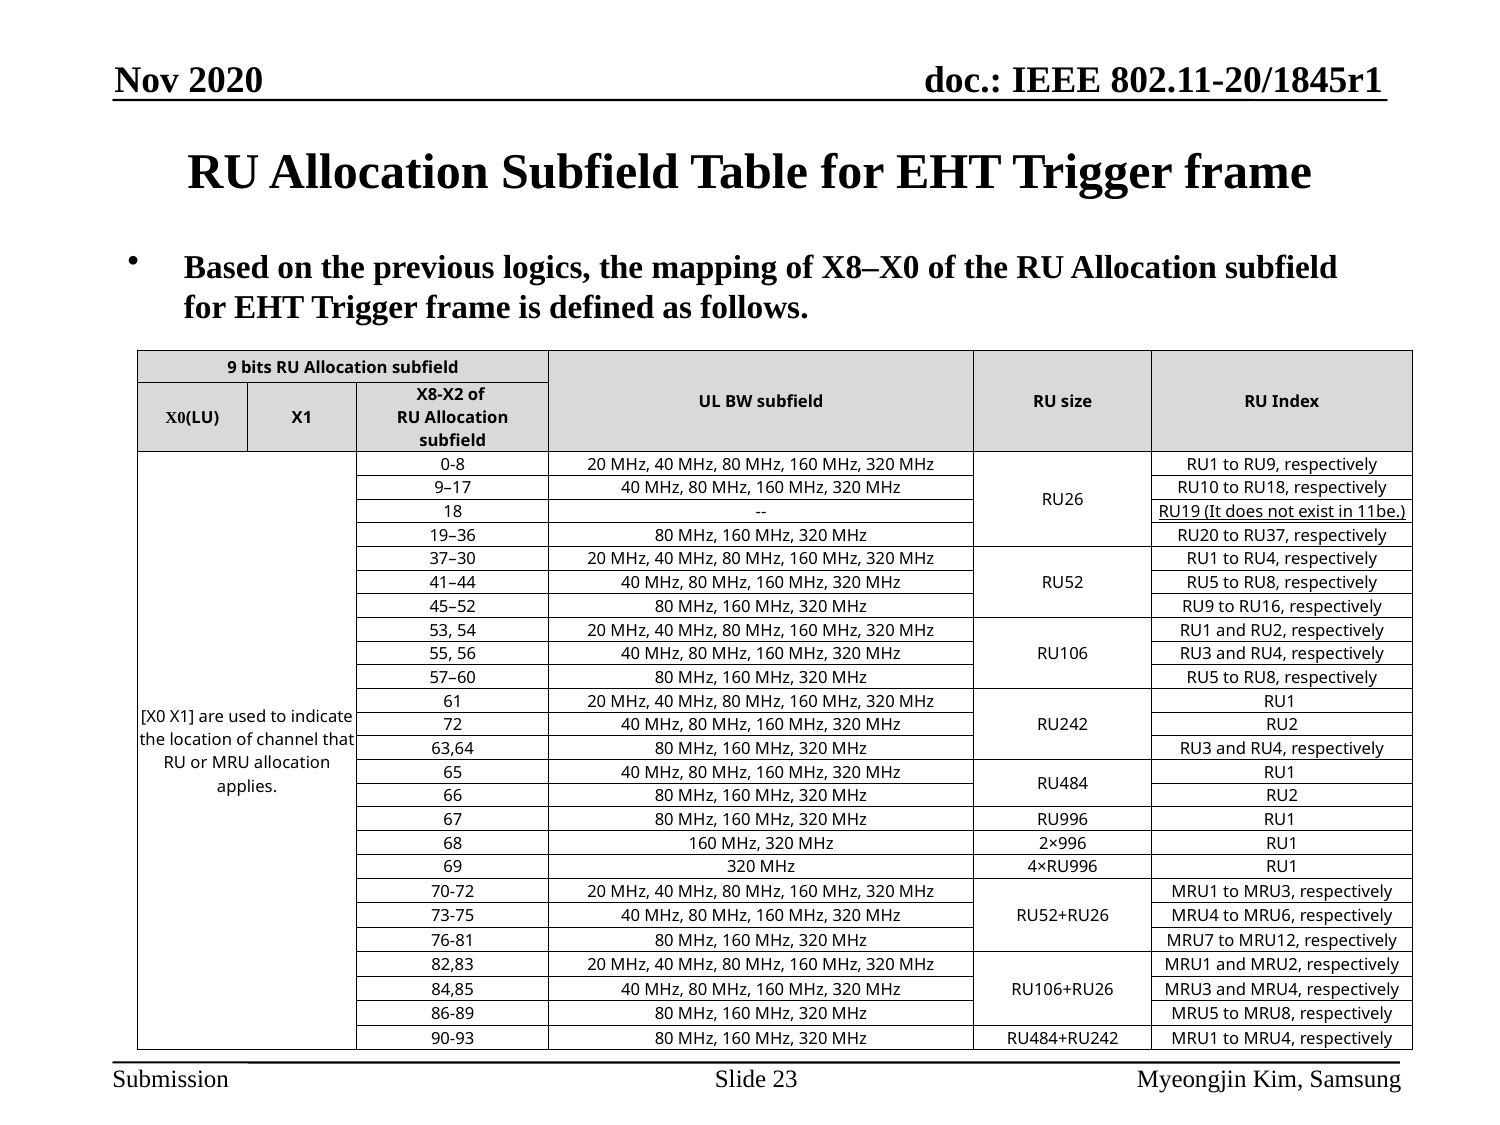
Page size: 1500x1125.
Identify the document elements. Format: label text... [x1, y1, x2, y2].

table_cell RU106+RU26 [974, 952, 1151, 1025]
table_cell MRU1 and MRU2, respectively [1152, 952, 1412, 976]
table_cell MRU5 to MRU8, respectively [1152, 1001, 1412, 1025]
list Based on the previous logics, the mapping of X8–X0 of the RU Allocation subfield for EHT Trigger frame is defined as follows. [112, 237, 1388, 1001]
table_cell RU242 [974, 689, 1151, 759]
table_cell 61 [357, 689, 548, 712]
table_cell 41–44 [357, 571, 548, 593]
table_cell MRU7 to MRU12, respectively [1152, 928, 1412, 951]
table_cell RU1 [1152, 831, 1412, 854]
table_cell [X0 X1] are used to indicate the location of channel that RU or MRU allocation applies. [138, 452, 356, 1049]
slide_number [114, 54, 309, 101]
table_cell RU996 [974, 807, 1151, 830]
table_cell 76-81 [357, 928, 548, 951]
table_cell X1 [248, 383, 356, 451]
table_cell RU26 [974, 452, 1151, 546]
table_cell X0(LU) [138, 383, 247, 451]
table_cell 2×996 [974, 831, 1151, 854]
table_cell 320 MHz [549, 855, 973, 878]
table_cell RU484+RU242 [974, 1026, 1151, 1049]
table_cell 40 MHz, 80 MHz, 160 MHz, 320 MHz [549, 476, 973, 499]
table_cell 160 MHz, 320 MHz [549, 831, 973, 854]
table_cell 86-89 [357, 1001, 548, 1025]
table_cell 57–60 [357, 665, 548, 688]
table_header RU size [974, 351, 1151, 451]
table_cell 40 MHz, 80 MHz, 160 MHz, 320 MHz [549, 713, 973, 735]
table_cell 90-93 [357, 1026, 548, 1049]
table_cell 63,64 [357, 736, 548, 759]
table_cell RU1 and RU2, respectively [1152, 618, 1412, 641]
table_cell RU52 [974, 547, 1151, 617]
table_cell 20 MHz, 40 MHz, 80 MHz, 160 MHz, 320 MHz [549, 452, 973, 475]
table_cell 45–52 [357, 594, 548, 617]
table_cell RU3 and RU4, respectively [1152, 736, 1412, 759]
table_cell 40 MHz, 80 MHz, 160 MHz, 320 MHz [549, 571, 973, 593]
table_cell 20 MHz, 40 MHz, 80 MHz, 160 MHz, 320 MHz [549, 952, 973, 976]
table_cell MRU1 to MRU3, respectively [1152, 879, 1412, 902]
table_cell RU484 [974, 760, 1151, 806]
table_cell RU2 [1152, 713, 1412, 735]
table_cell RU1 [1152, 689, 1412, 712]
table_cell 66 [357, 784, 548, 806]
table_cell X8-X2 of RU Allocation subfield [357, 383, 548, 451]
table_cell 40 MHz, 80 MHz, 160 MHz, 320 MHz [549, 642, 973, 664]
table_cell 40 MHz, 80 MHz, 160 MHz, 320 MHz [549, 977, 973, 1000]
table_cell MRU4 to MRU6, respectively [1152, 903, 1412, 927]
table_cell RU3 and RU4, respectively [1152, 642, 1412, 664]
table_cell 73-75 [357, 903, 548, 927]
table_cell 82,83 [357, 952, 548, 976]
table_cell 40 MHz, 80 MHz, 160 MHz, 320 MHz [549, 760, 973, 783]
footer Myeongjin Kim, Samsung [1130, 1061, 1402, 1093]
table_header RU Index [1152, 351, 1412, 451]
table_cell 20 MHz, 40 MHz, 80 MHz, 160 MHz, 320 MHz [549, 689, 973, 712]
table_cell RU20 to RU37, respectively [1152, 523, 1412, 546]
table_cell MRU3 and MRU4, respectively [1152, 977, 1412, 1000]
table_cell 80 MHz, 160 MHz, 320 MHz [549, 594, 973, 617]
table_cell 53, 54 [357, 618, 548, 641]
table_cell 67 [357, 807, 548, 830]
table_cell RU1 [1152, 760, 1412, 783]
table_header UL BW subfield [549, 351, 973, 451]
table_cell 72 [357, 713, 548, 735]
table_header 9 bits RU Allocation subfield [138, 351, 548, 382]
slide_number Slide 23 [712, 1061, 800, 1093]
table_cell RU1 [1152, 807, 1412, 830]
table_cell 80 MHz, 160 MHz, 320 MHz [549, 807, 973, 830]
table_cell RU2 [1152, 784, 1412, 806]
table_cell 19–36 [357, 523, 548, 546]
table_cell 69 [357, 855, 548, 878]
table_cell 65 [357, 760, 548, 783]
table_cell 4×RU996 [974, 855, 1151, 878]
table_cell 20 MHz, 40 MHz, 80 MHz, 160 MHz, 320 MHz [549, 879, 973, 902]
table_cell RU5 to RU8, respectively [1152, 665, 1412, 688]
table_cell 80 MHz, 160 MHz, 320 MHz [549, 784, 973, 806]
table_cell 80 MHz, 160 MHz, 320 MHz [549, 736, 973, 759]
table_cell RU106 [974, 618, 1151, 688]
table_cell 18 [357, 500, 548, 522]
table_cell -- [549, 500, 973, 522]
title RU Allocation Subfield Table for EHT Trigger frame [112, 112, 1388, 226]
table_cell RU52+RU26 [974, 879, 1151, 951]
table_cell 70-72 [357, 879, 548, 902]
table_cell RU1 to RU4, respectively [1152, 547, 1412, 570]
table_cell 40 MHz, 80 MHz, 160 MHz, 320 MHz [549, 903, 973, 927]
table_cell 68 [357, 831, 548, 854]
table_cell MRU1 to MRU4, respectively [1152, 1026, 1412, 1049]
table_cell 80 MHz, 160 MHz, 320 MHz [549, 523, 973, 546]
table_cell 55, 56 [357, 642, 548, 664]
table_cell 0-8 [357, 452, 548, 475]
table_cell 80 MHz, 160 MHz, 320 MHz [549, 928, 973, 951]
table_cell 80 MHz, 160 MHz, 320 MHz [549, 1001, 973, 1025]
table_cell RU19 (It does not exist in 11be.) [1152, 500, 1412, 522]
table_cell 20 MHz, 40 MHz, 80 MHz, 160 MHz, 320 MHz [549, 547, 973, 570]
table_cell 80 MHz, 160 MHz, 320 MHz [549, 1026, 973, 1049]
table_cell RU10 to RU18, respectively [1152, 476, 1412, 499]
table_cell RU9 to RU16, respectively [1152, 594, 1412, 617]
table_cell 9–17 [357, 476, 548, 499]
table_cell 20 MHz, 40 MHz, 80 MHz, 160 MHz, 320 MHz [549, 618, 973, 641]
table_cell 84,85 [357, 977, 548, 1000]
table_cell 80 MHz, 160 MHz, 320 MHz [549, 665, 973, 688]
table_cell 37–30 [357, 547, 548, 570]
table_cell RU1 to RU9, respectively [1152, 452, 1412, 475]
table_cell RU1 [1152, 855, 1412, 878]
table_cell RU5 to RU8, respectively [1152, 571, 1412, 593]
